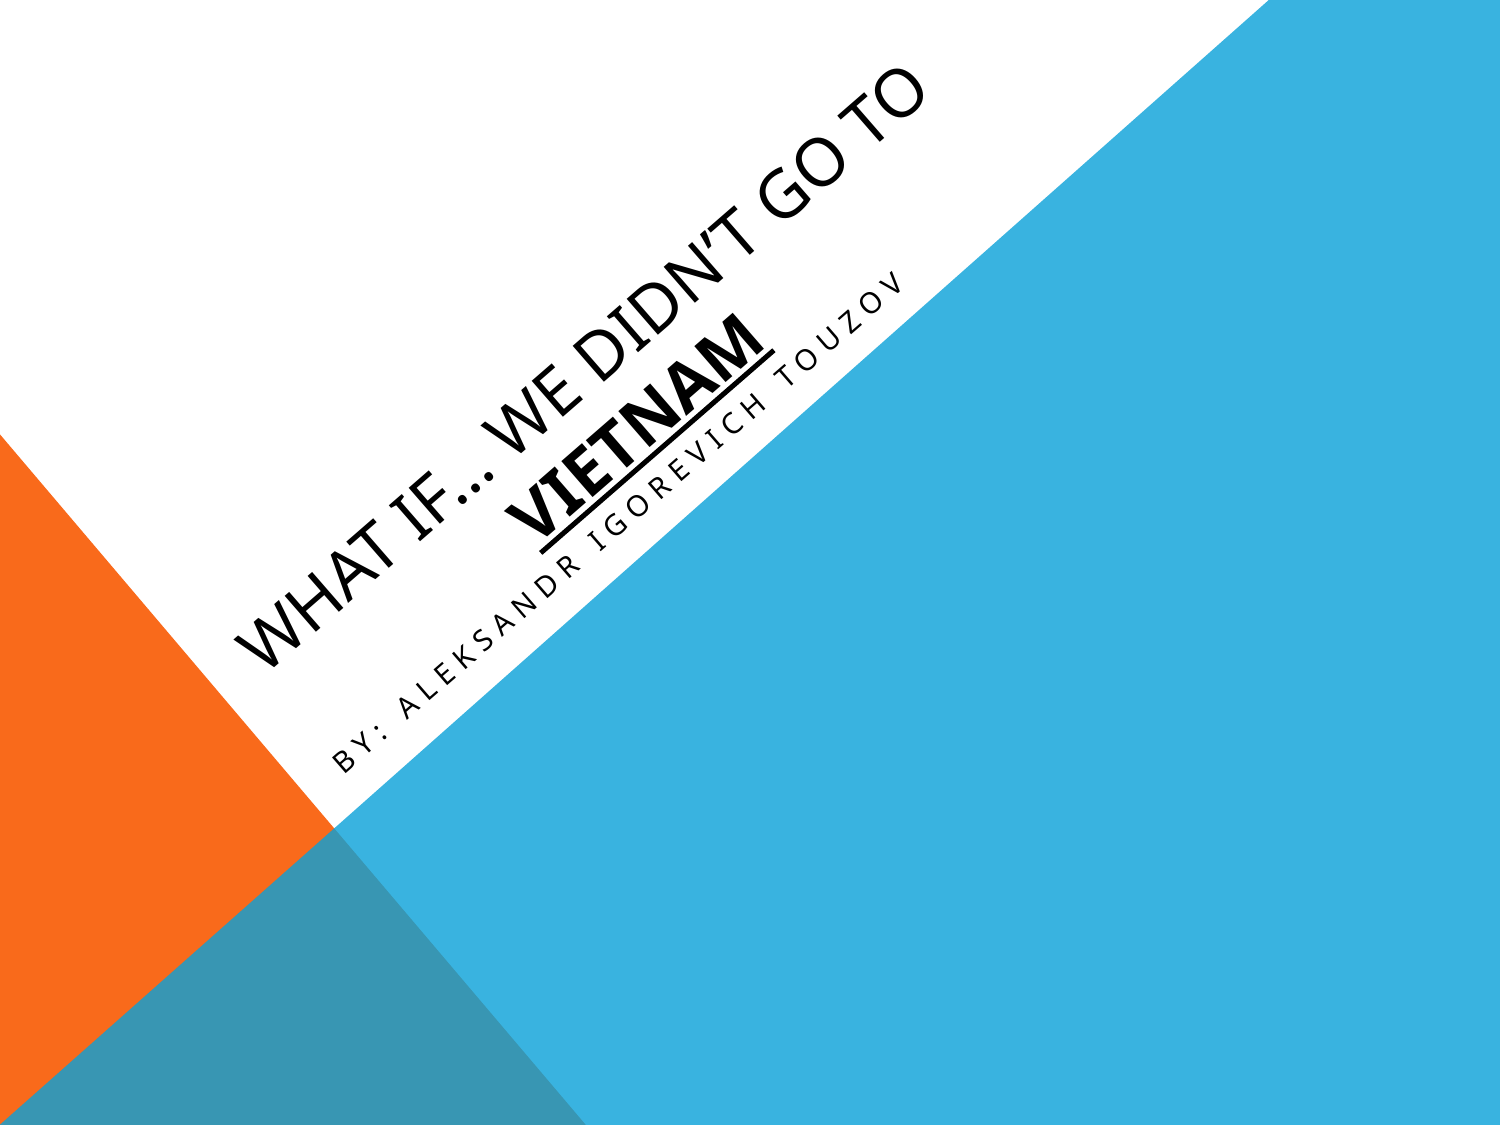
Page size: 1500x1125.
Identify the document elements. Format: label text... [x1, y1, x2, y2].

title What if… We didn’t go to Vietnam [182, 4, 1012, 761]
subtitle By: Aleksandr Igorevich Touzov [312, 61, 1154, 804]
